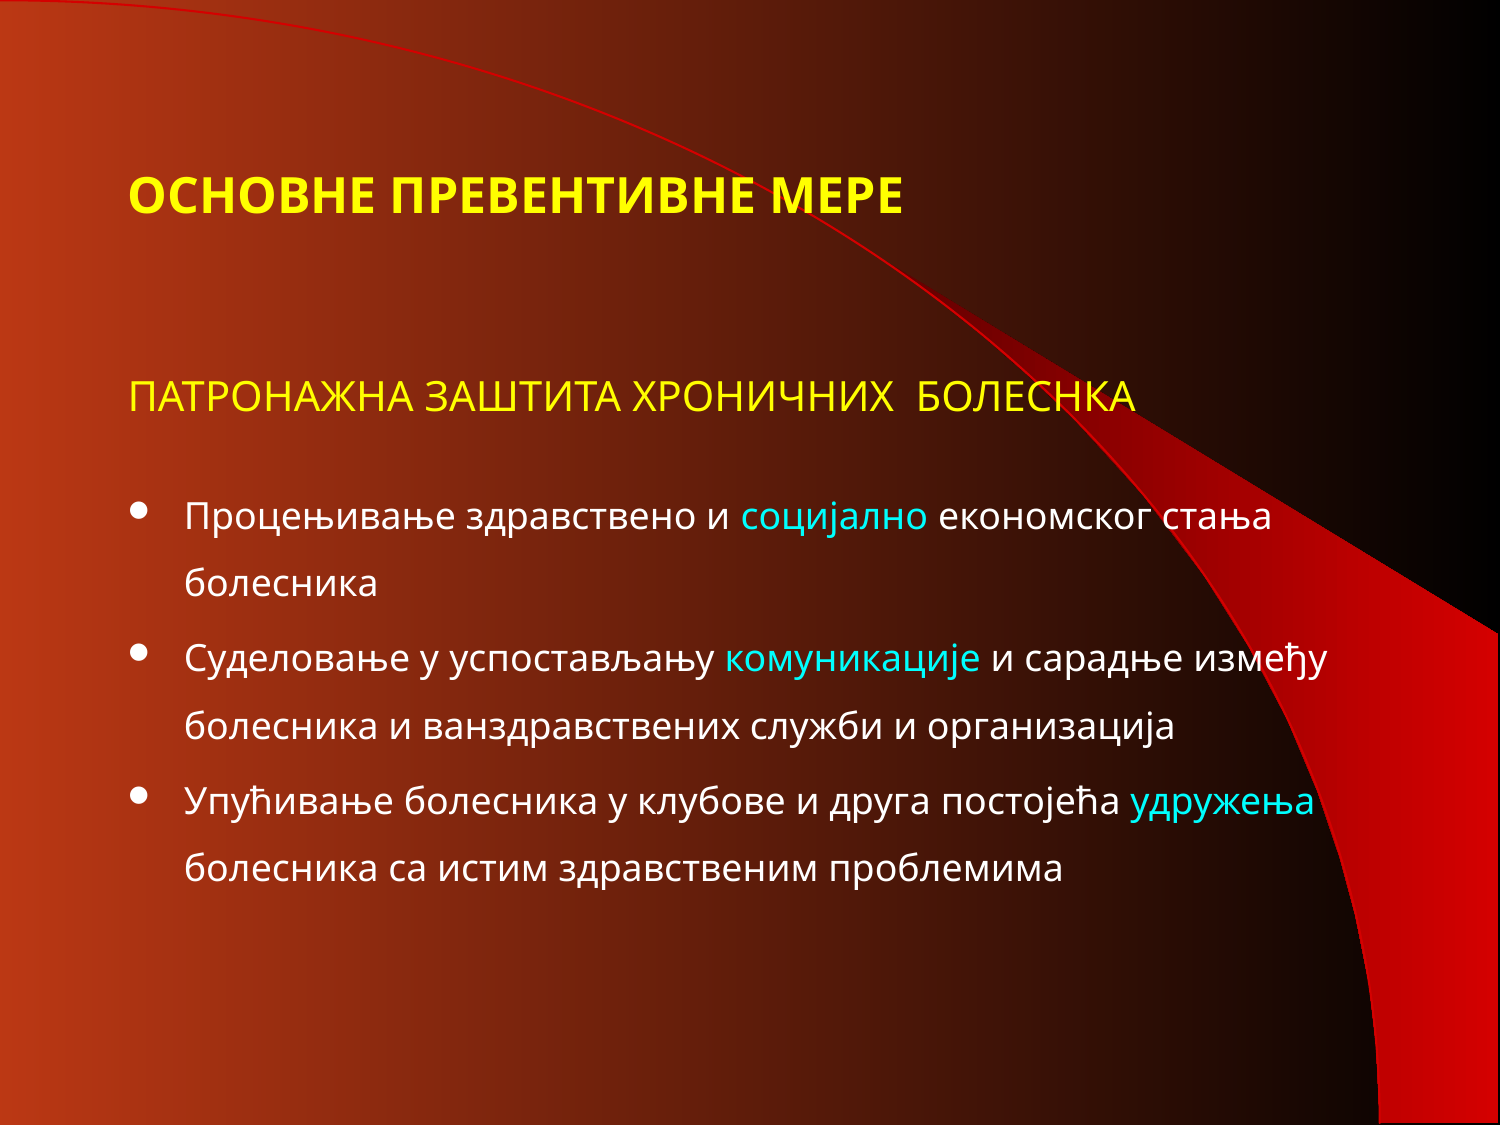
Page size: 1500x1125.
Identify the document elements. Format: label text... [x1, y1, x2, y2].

title ОСНОВНЕ ПРЕВЕНТИВНЕ МЕРЕ [112, 99, 1388, 288]
list ПАТРОНАЖНА ЗАШТИТА ХРОНИЧНИХ БОЛЕСНКА Процењивање здравствено и социјално економског стања болесника Суделовање у успостављању комуникације и сарадње између болесника и ванздравствених служби и организација Упућивање болесника у клубове и друга постојећа удружења болесника са истим здравственим проблемима [112, 362, 1425, 1038]
